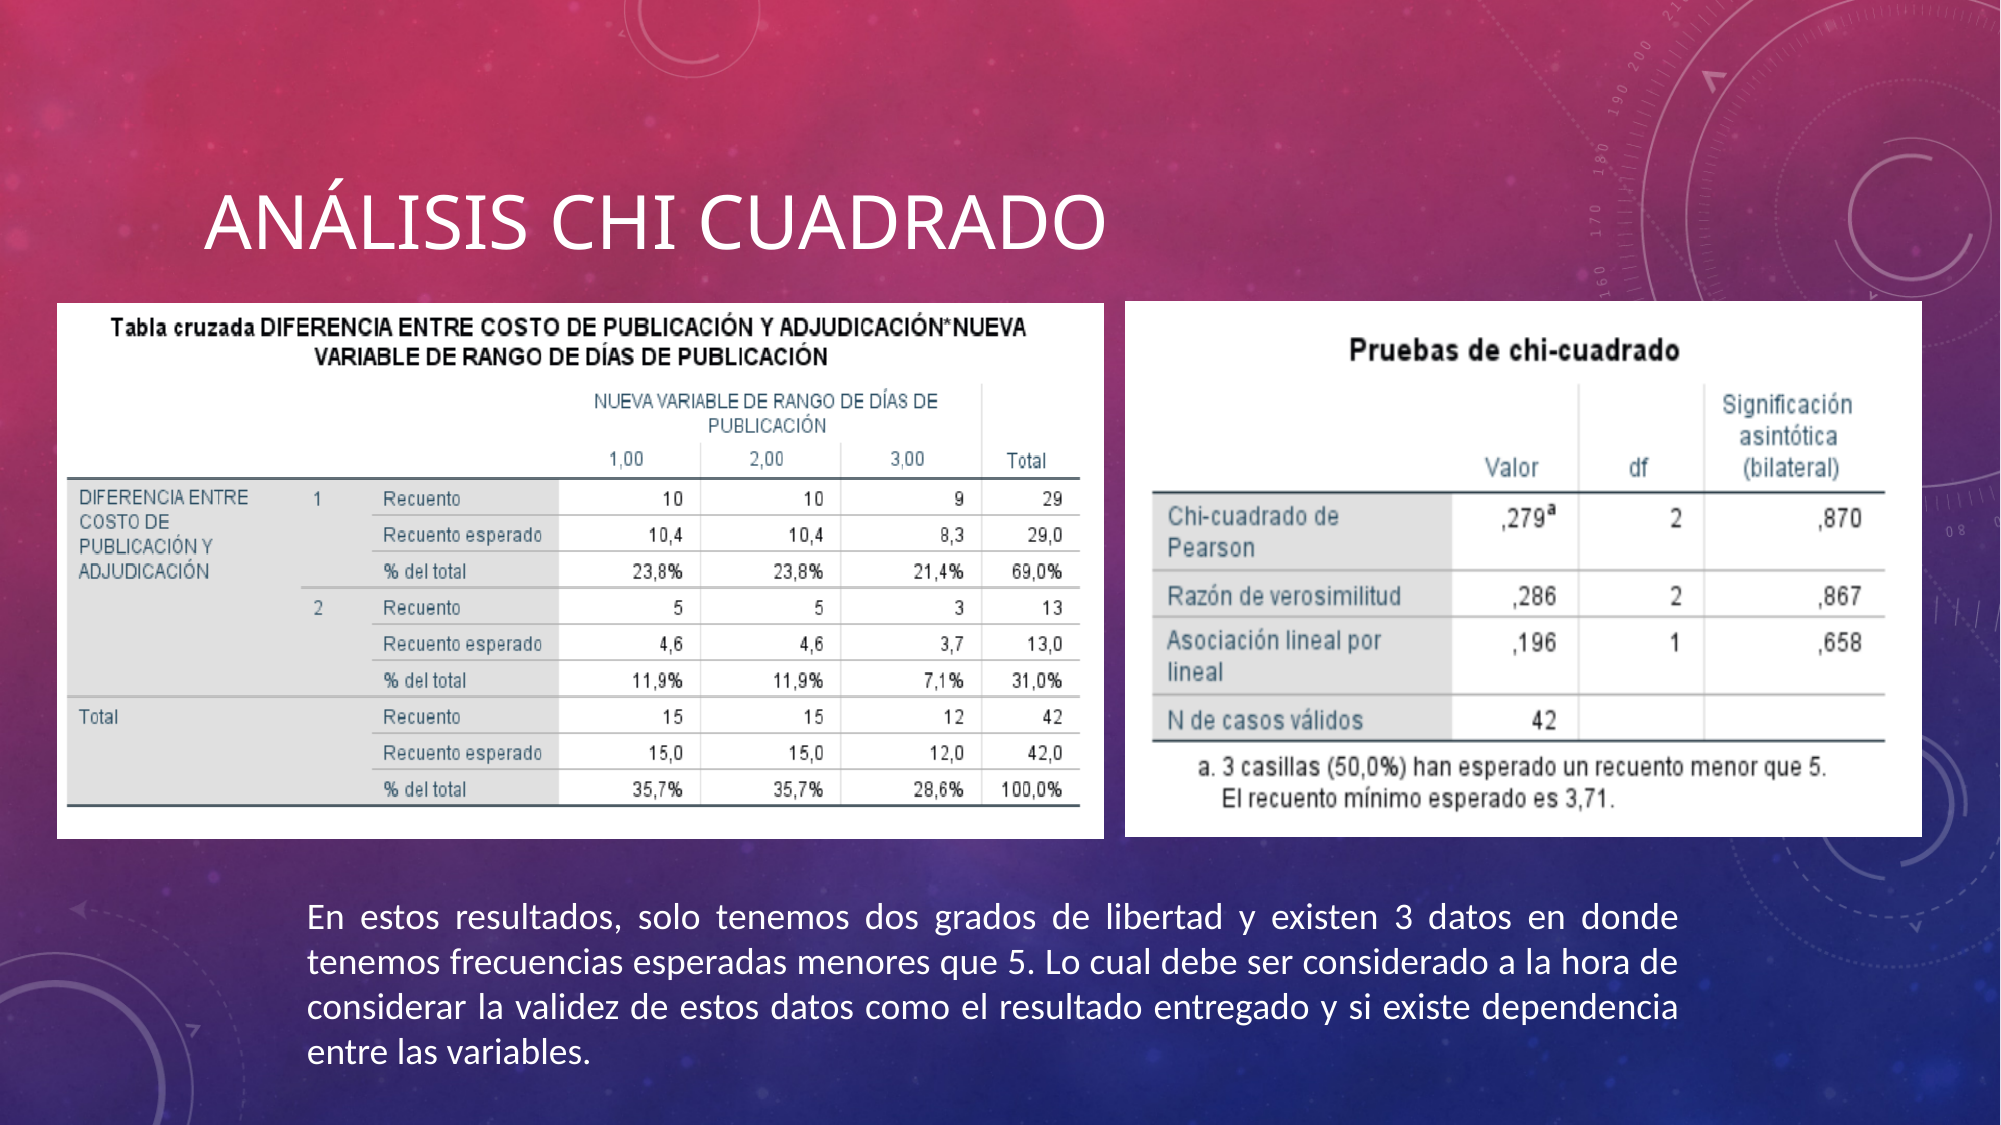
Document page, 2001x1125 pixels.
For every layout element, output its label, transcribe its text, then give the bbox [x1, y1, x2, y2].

title Análisis chi cuadrado [189, 99, 1593, 339]
text_box En estos resultados, solo tenemos dos grados de libertad y existen 3 datos en donde tenemos frecuencias esperadas menores que 5. Lo cual debe ser considerado a la hora de considerar la validez de estos datos como el resultado entregado y si existe dependencia entre las variables. [292, 884, 1696, 1080]
picture [0, 0, 2001, 1125]
